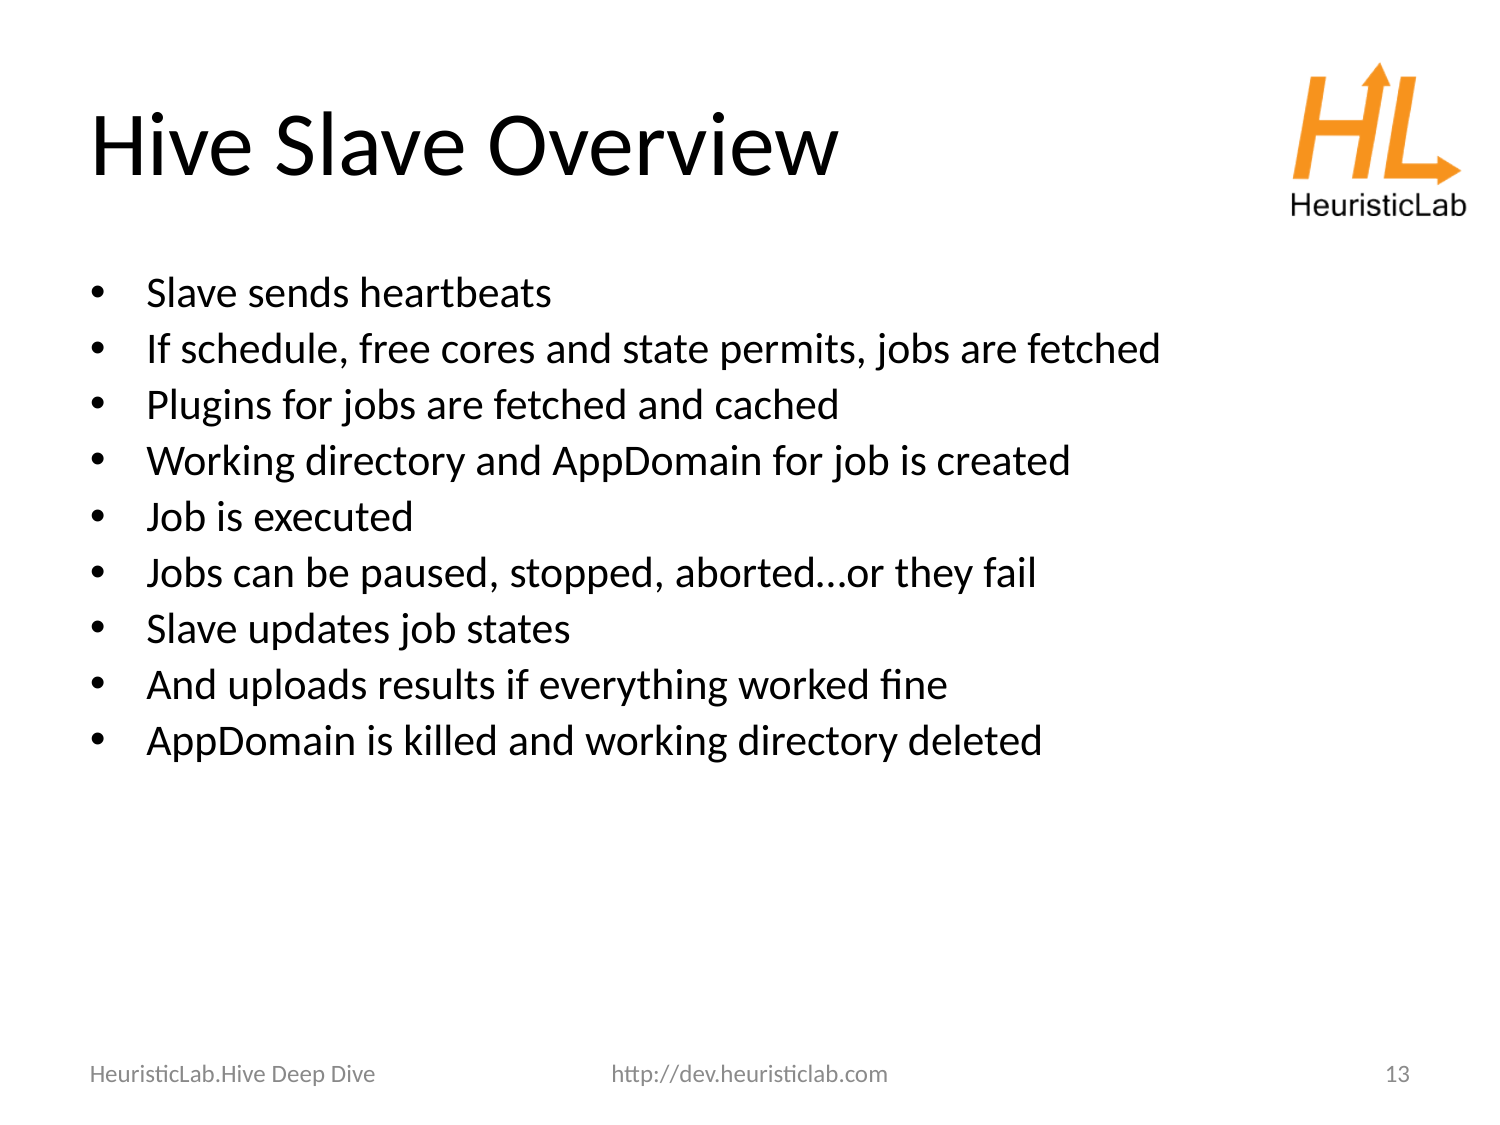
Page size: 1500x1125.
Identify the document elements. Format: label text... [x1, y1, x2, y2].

text_box http://dev.heuristiclab.com [512, 1042, 988, 1103]
text_box 13 [1074, 1042, 1425, 1103]
picture [1281, 27, 1474, 244]
text_box HeuristicLab.Hive Deep Dive [75, 1042, 425, 1103]
list Slave sends heartbeats If schedule, free cores and state permits, jobs are fetched Plugins for jobs are fetched and cached Working directory and AppDomain for job is created Job is executed Jobs can be paused, stopped, aborted…or they fail Slave updates job states And uploads results if everything worked fine AppDomain is killed and working directory deleted [74, 262, 1426, 1006]
title Hive Slave Overview [74, 44, 1282, 233]
